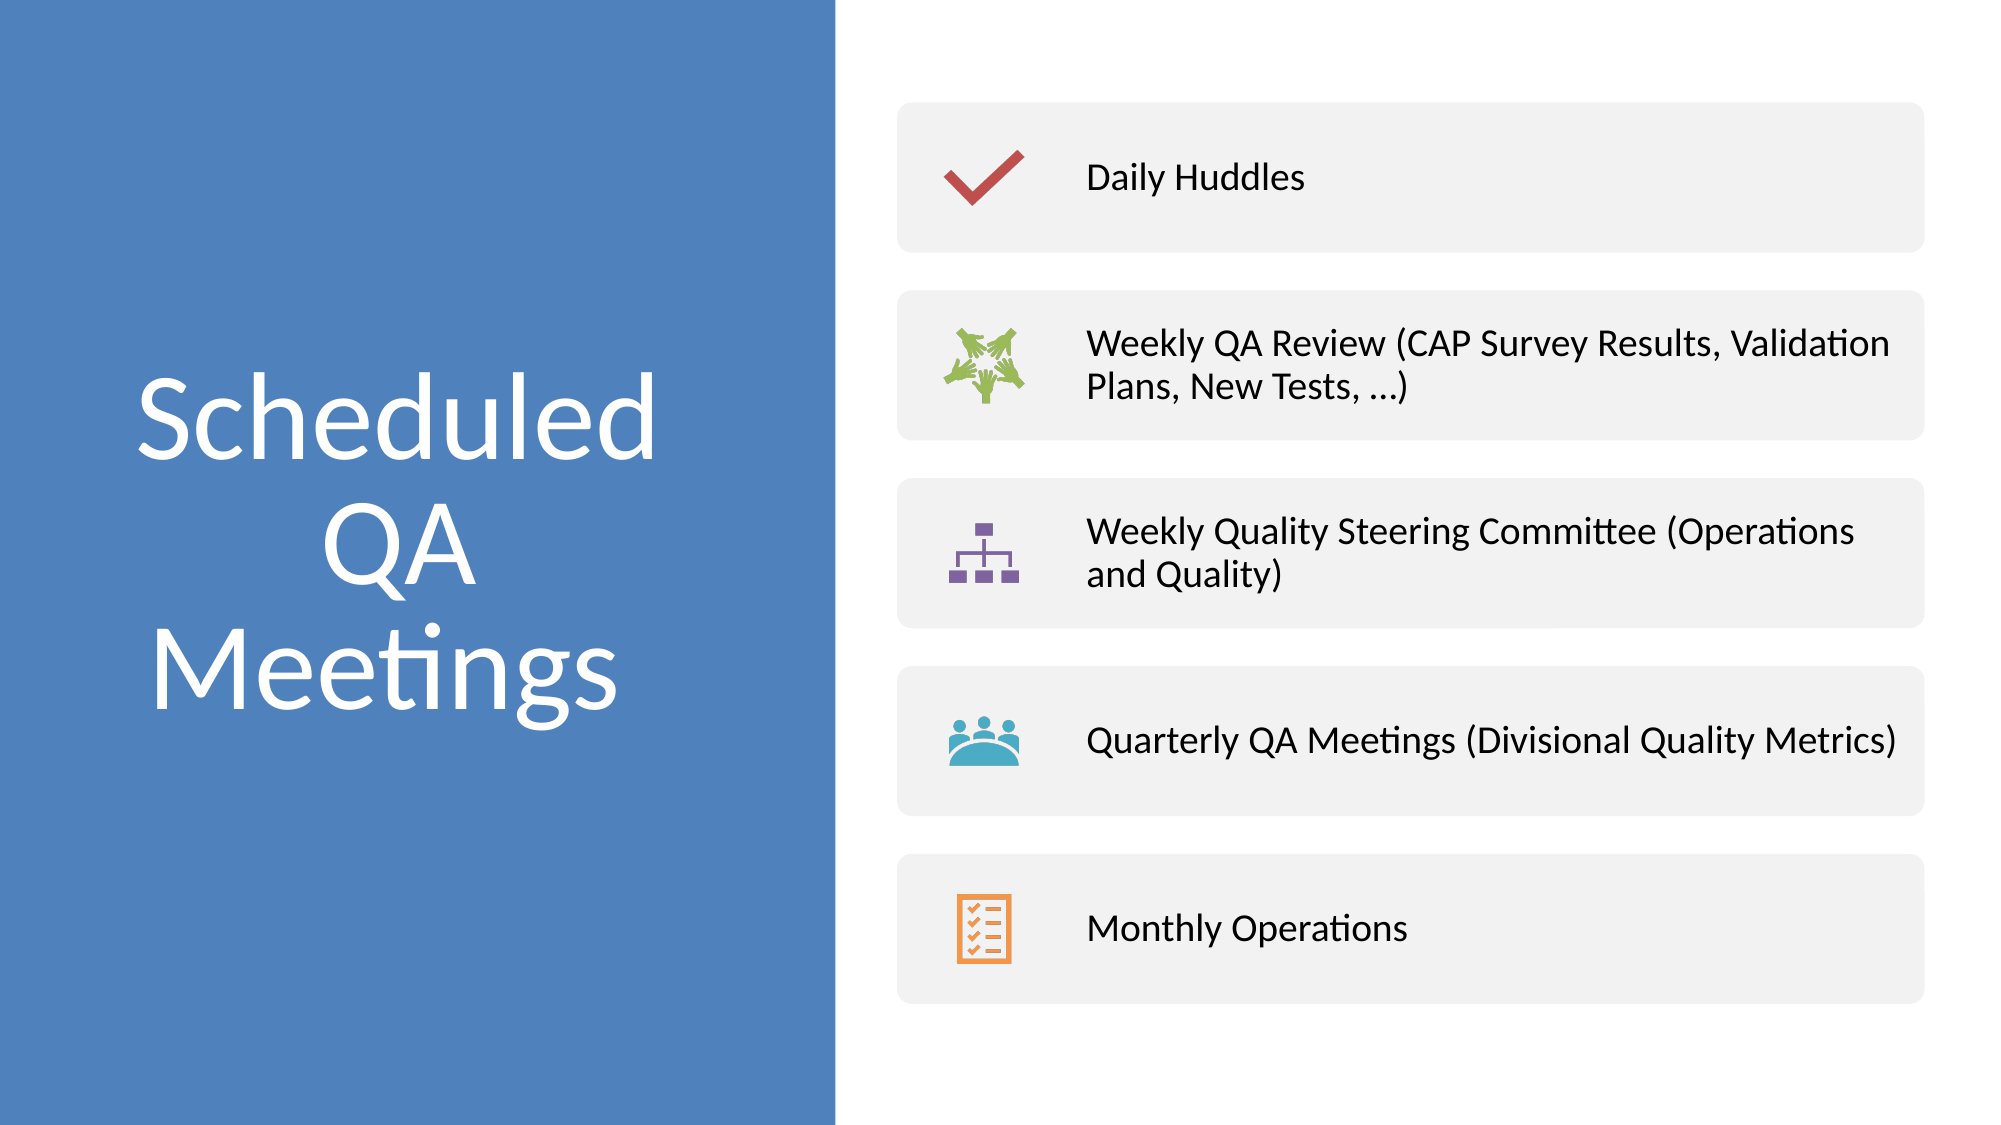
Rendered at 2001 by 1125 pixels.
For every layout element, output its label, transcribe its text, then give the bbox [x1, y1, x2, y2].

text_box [896, 102, 1925, 1005]
text_box [0, 0, 836, 1125]
title Scheduled QA Meetings [86, 101, 711, 1005]
